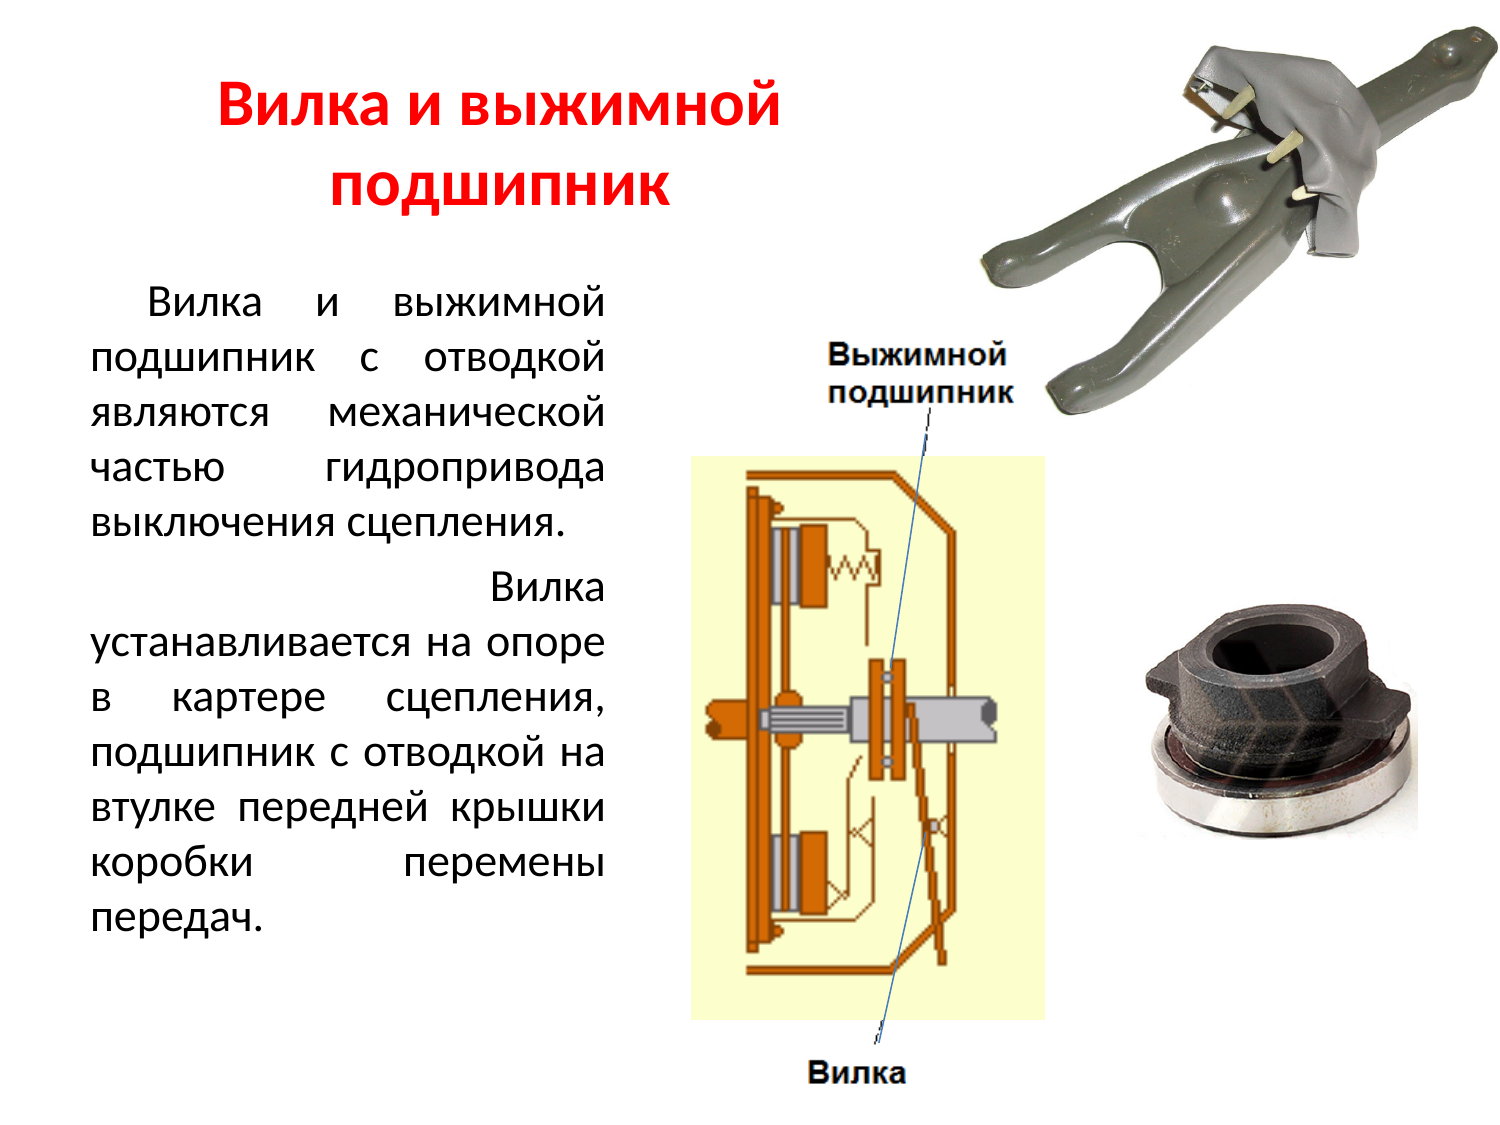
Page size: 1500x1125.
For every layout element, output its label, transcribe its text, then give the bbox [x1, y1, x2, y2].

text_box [796, 913, 1008, 962]
title Вилка и выжимной подшипник [75, 45, 926, 233]
list Вилка и выжимной подшипник с отводкой являются механической частью гидропривода выключения сцепления. Вилка устанавливается на опоре в картере сцепления, подшипник с отводкой на втулке передней крышки коробки перемены передач. [75, 262, 622, 1005]
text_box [790, 532, 1026, 569]
picture [691, 0, 1500, 1087]
picture [1136, 597, 1418, 840]
